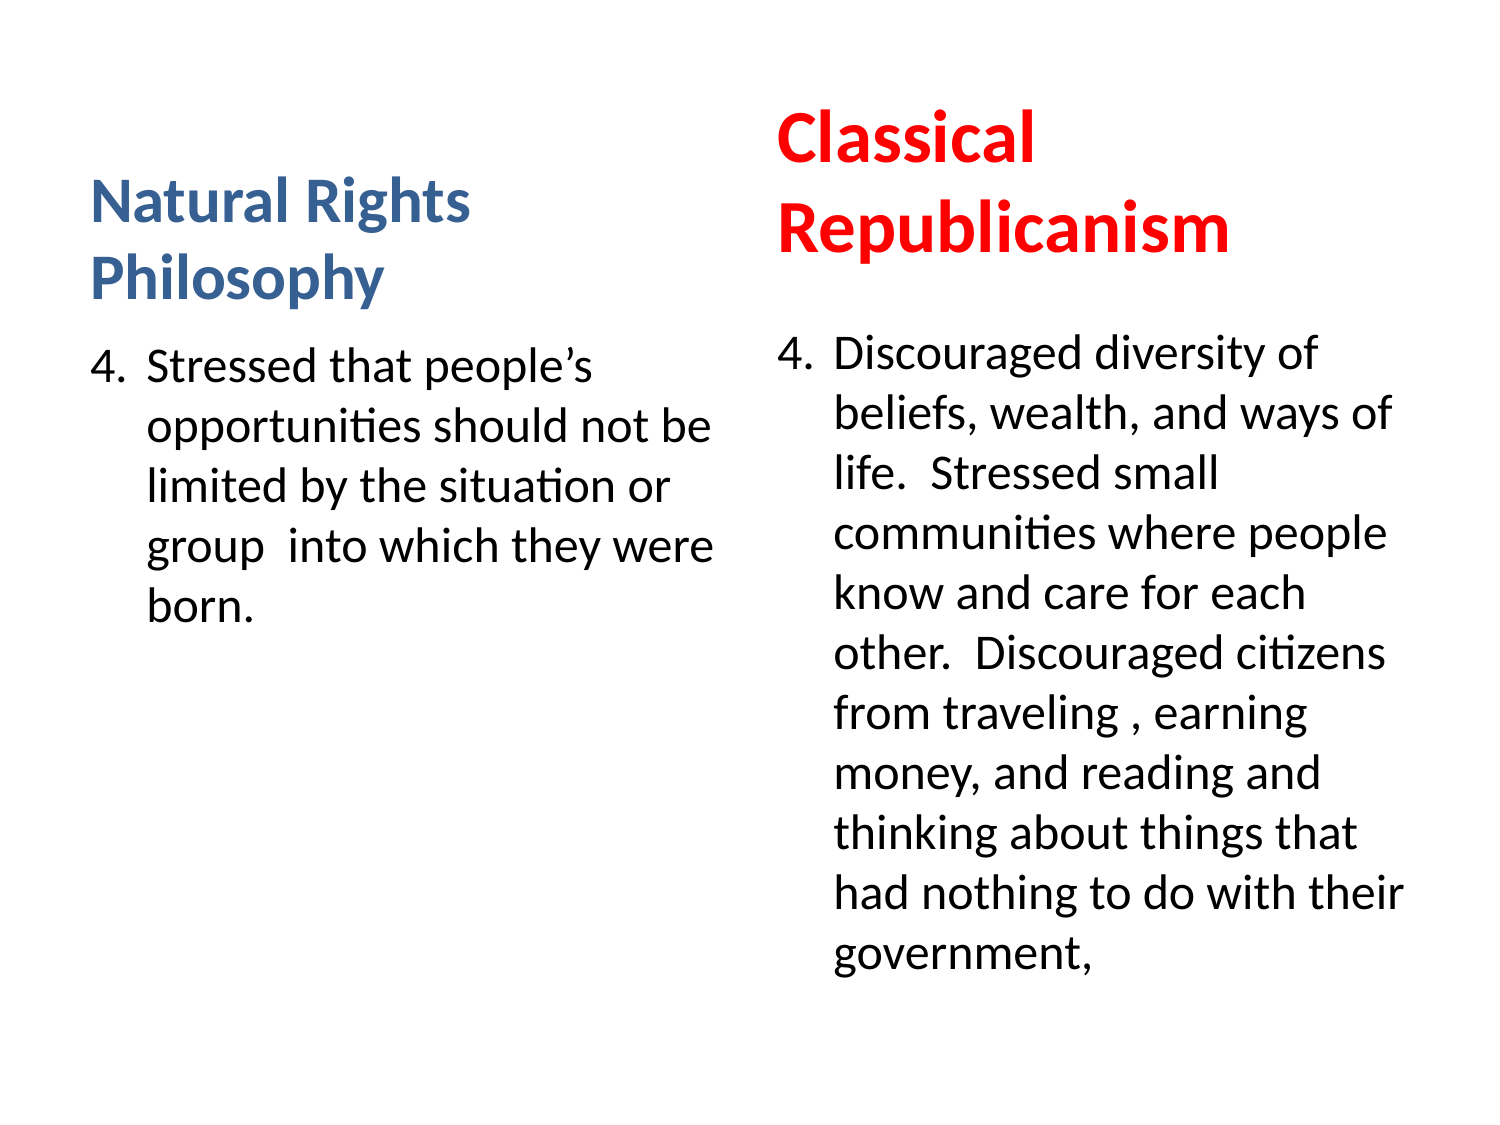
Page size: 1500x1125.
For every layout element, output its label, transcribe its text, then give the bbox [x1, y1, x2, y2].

list Classical Republicanism [761, 125, 1425, 275]
list Natural Rights Philosophy [75, 112, 700, 324]
list 4. Discouraged diversity of beliefs, wealth, and ways of life. Stressed small communities where people know and care for each other. Discouraged citizens from traveling , earning money, and reading and thinking about things that had nothing to do with their government, [761, 312, 1425, 1005]
list 4. Stressed that people’s opportunities should not be limited by the situation or group into which they were born. [75, 324, 738, 1005]
